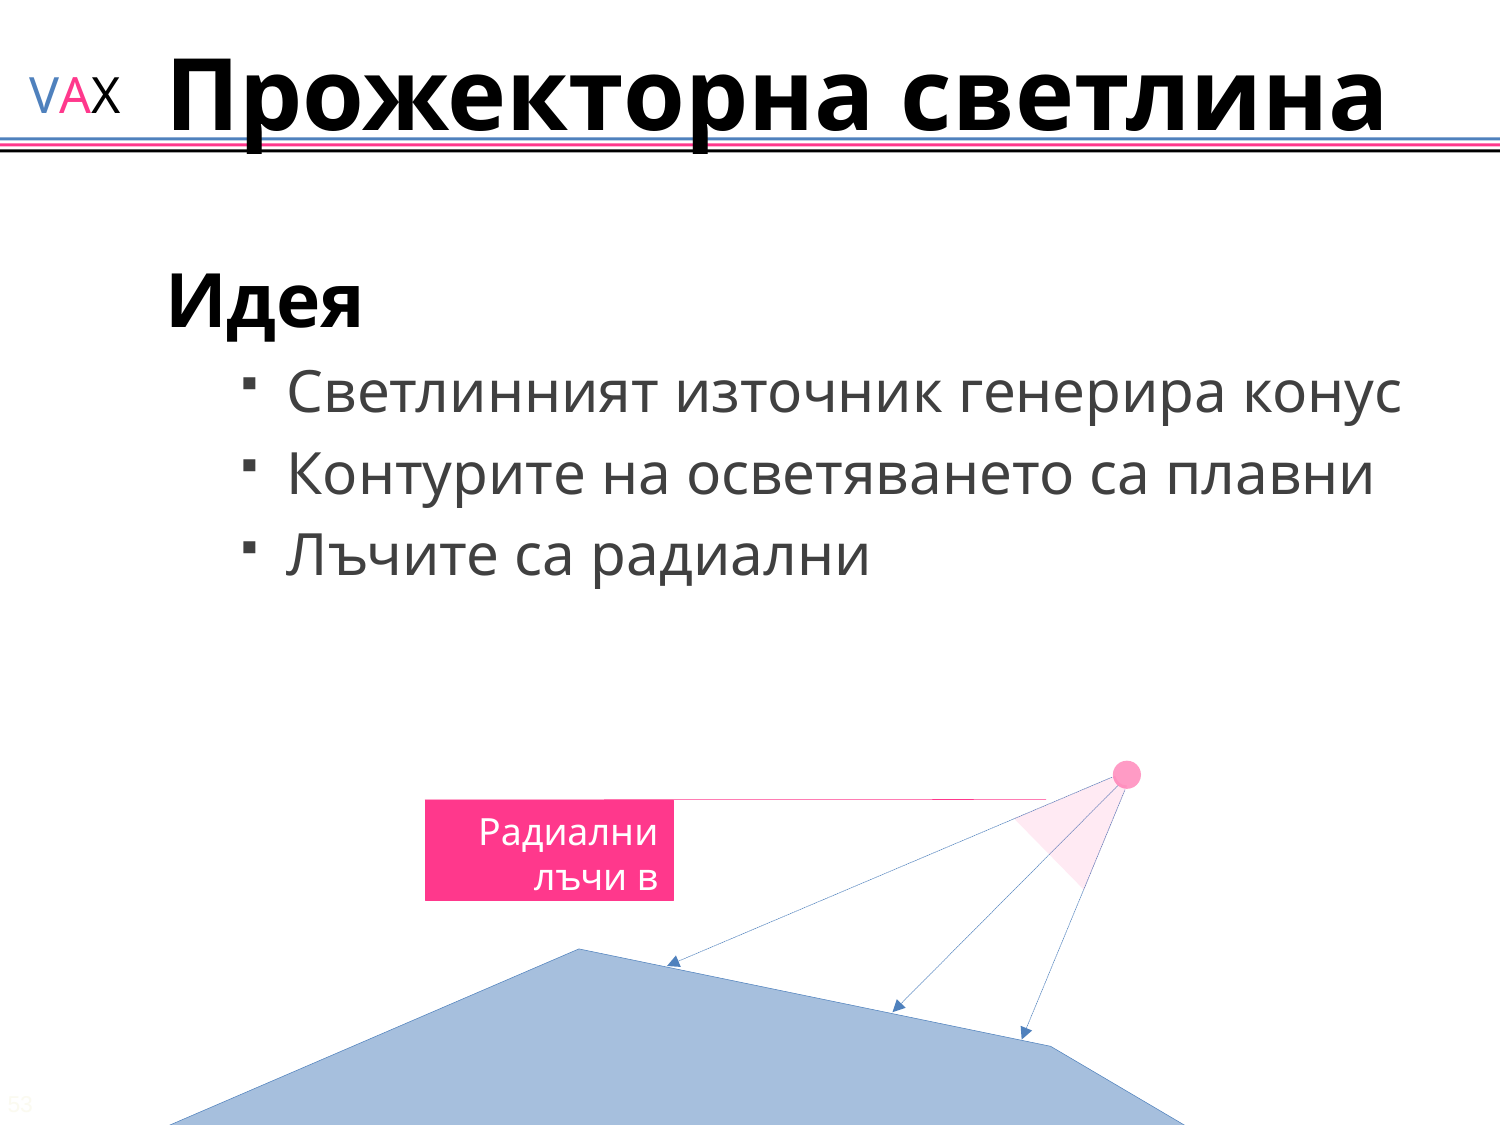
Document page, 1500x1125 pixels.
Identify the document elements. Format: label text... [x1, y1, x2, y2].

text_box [424, 799, 1047, 901]
list Идея Светлинният източник генерира конус Контурите на осветяването са плавни Лъчите са радиални [150, 200, 1488, 1113]
text_box [1108, 743, 1159, 793]
title Прожекторна светлина [0, 37, 1500, 144]
text_box [164, 946, 1189, 1125]
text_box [666, 766, 1135, 1040]
text_box [1114, 758, 1144, 787]
